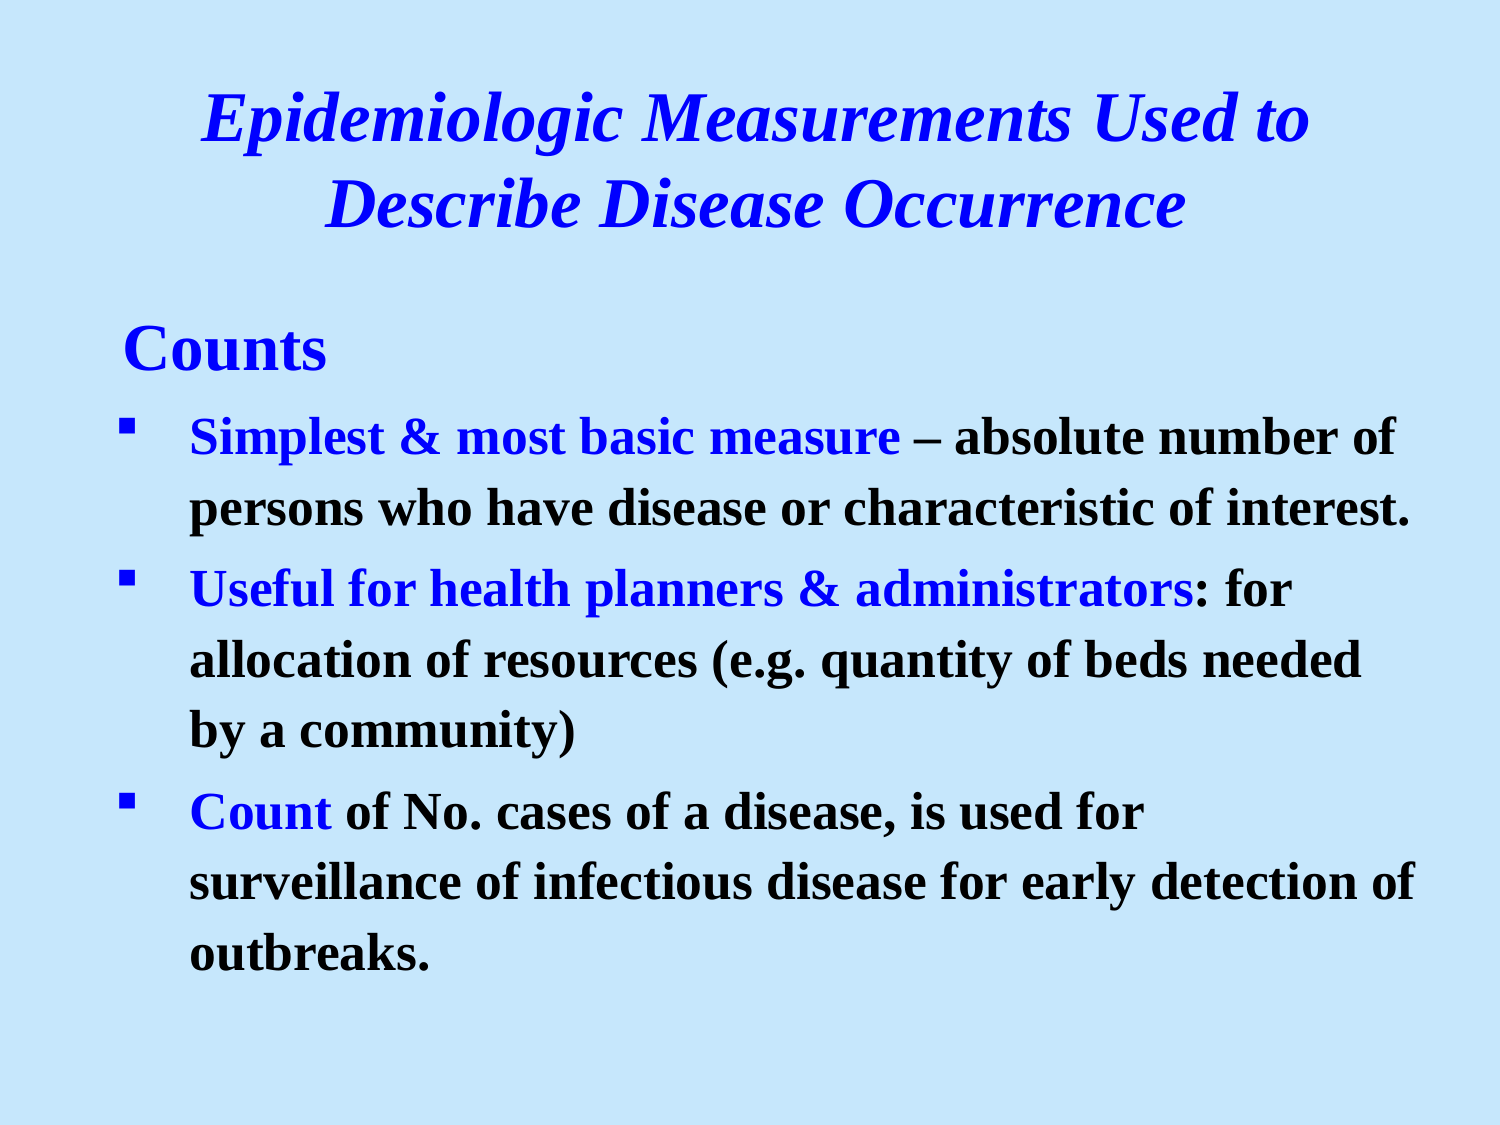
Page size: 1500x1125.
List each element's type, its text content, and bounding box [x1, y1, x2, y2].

title Epidemiologic Measurements Used to Describe Disease Occurrence [87, 62, 1425, 250]
list Counts Simplest & most basic measure – absolute number of persons who have disease or characteristic of interest. Useful for health planners & administrators: for allocation of resources (e.g. quantity of beds needed by a community) Count of No. cases of a disease, is used for surveillance of infectious disease for early detection of outbreaks. [99, 295, 1438, 1050]
